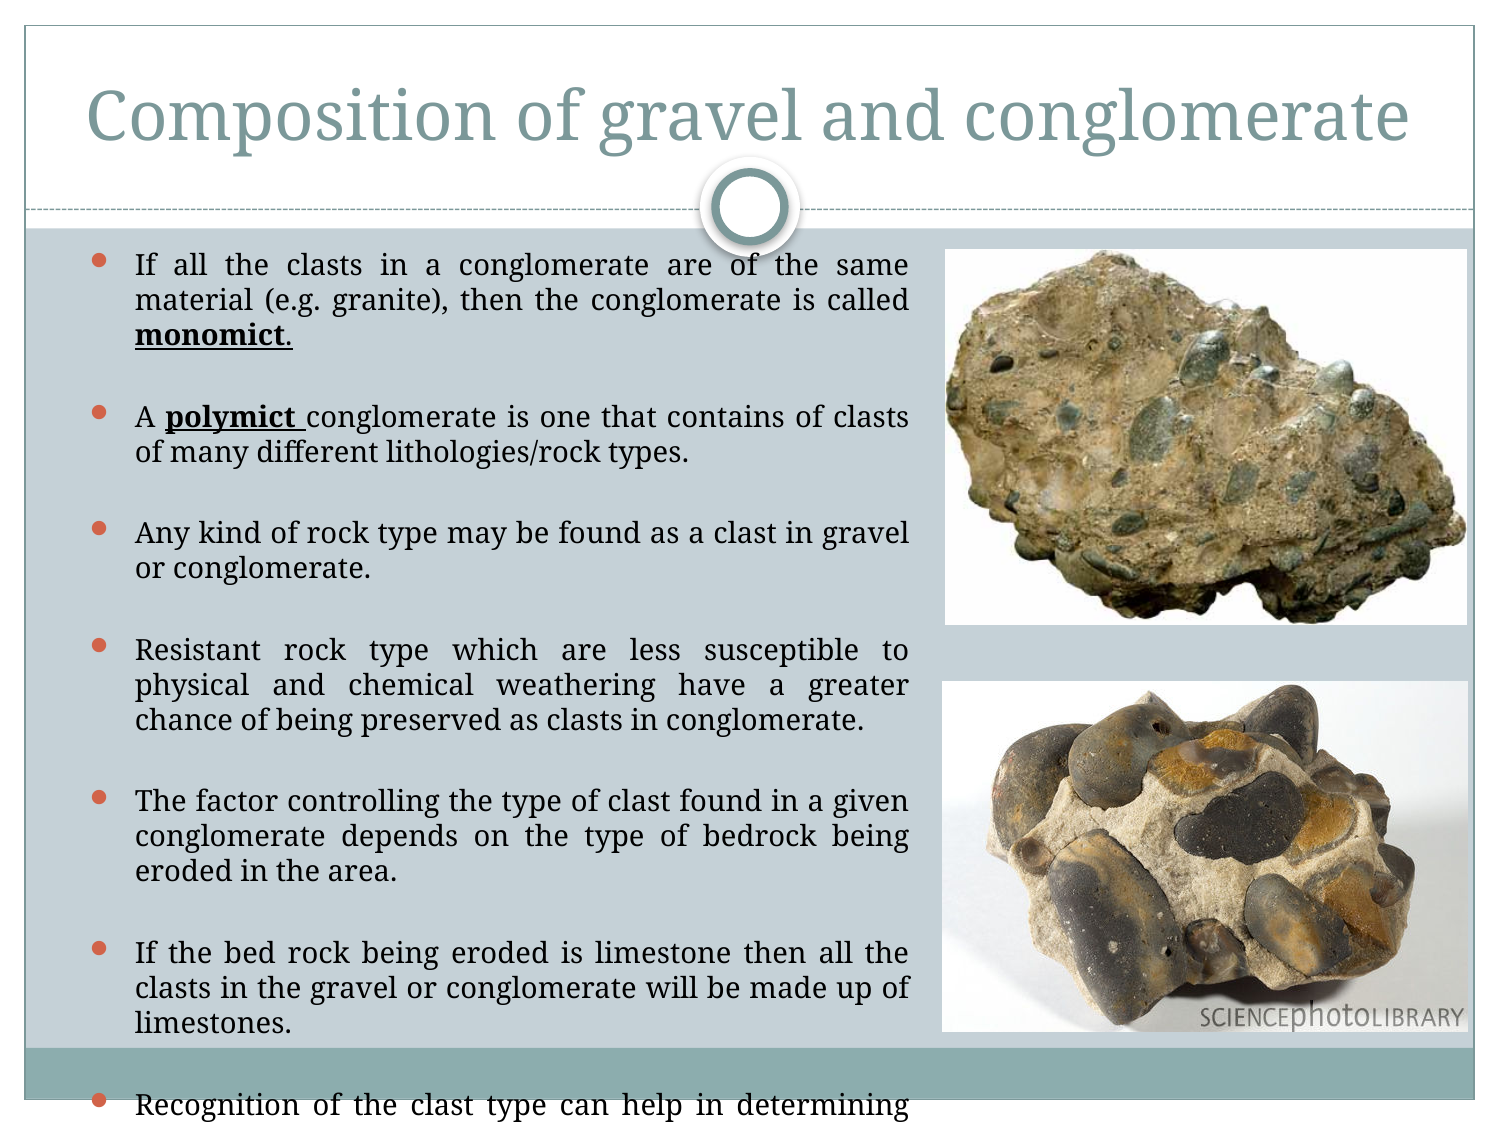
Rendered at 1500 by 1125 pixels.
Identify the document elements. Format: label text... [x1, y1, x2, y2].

picture [941, 680, 1468, 1032]
title Composition of gravel and conglomerate [49, 37, 1450, 162]
list If all the clasts in a conglomerate are of the same material (e.g. granite), then the conglomerate is called monomict. A polymict conglomerate is one that contains of clasts of many different lithologies/rock types. Any kind of rock type may be found as a clast in gravel or conglomerate. Resistant rock type which are less susceptible to physical and chemical weathering have a greater chance of being preserved as clasts in conglomerate. The factor controlling the type of clast found in a given conglomerate depends on the type of bedrock being eroded in the area. If the bed rock being eroded is limestone then all the clasts in the gravel or conglomerate will be made up of limestones. Recognition of the clast type can help in determining the source of the conglomerate. [75, 239, 925, 1040]
picture [945, 249, 1467, 626]
